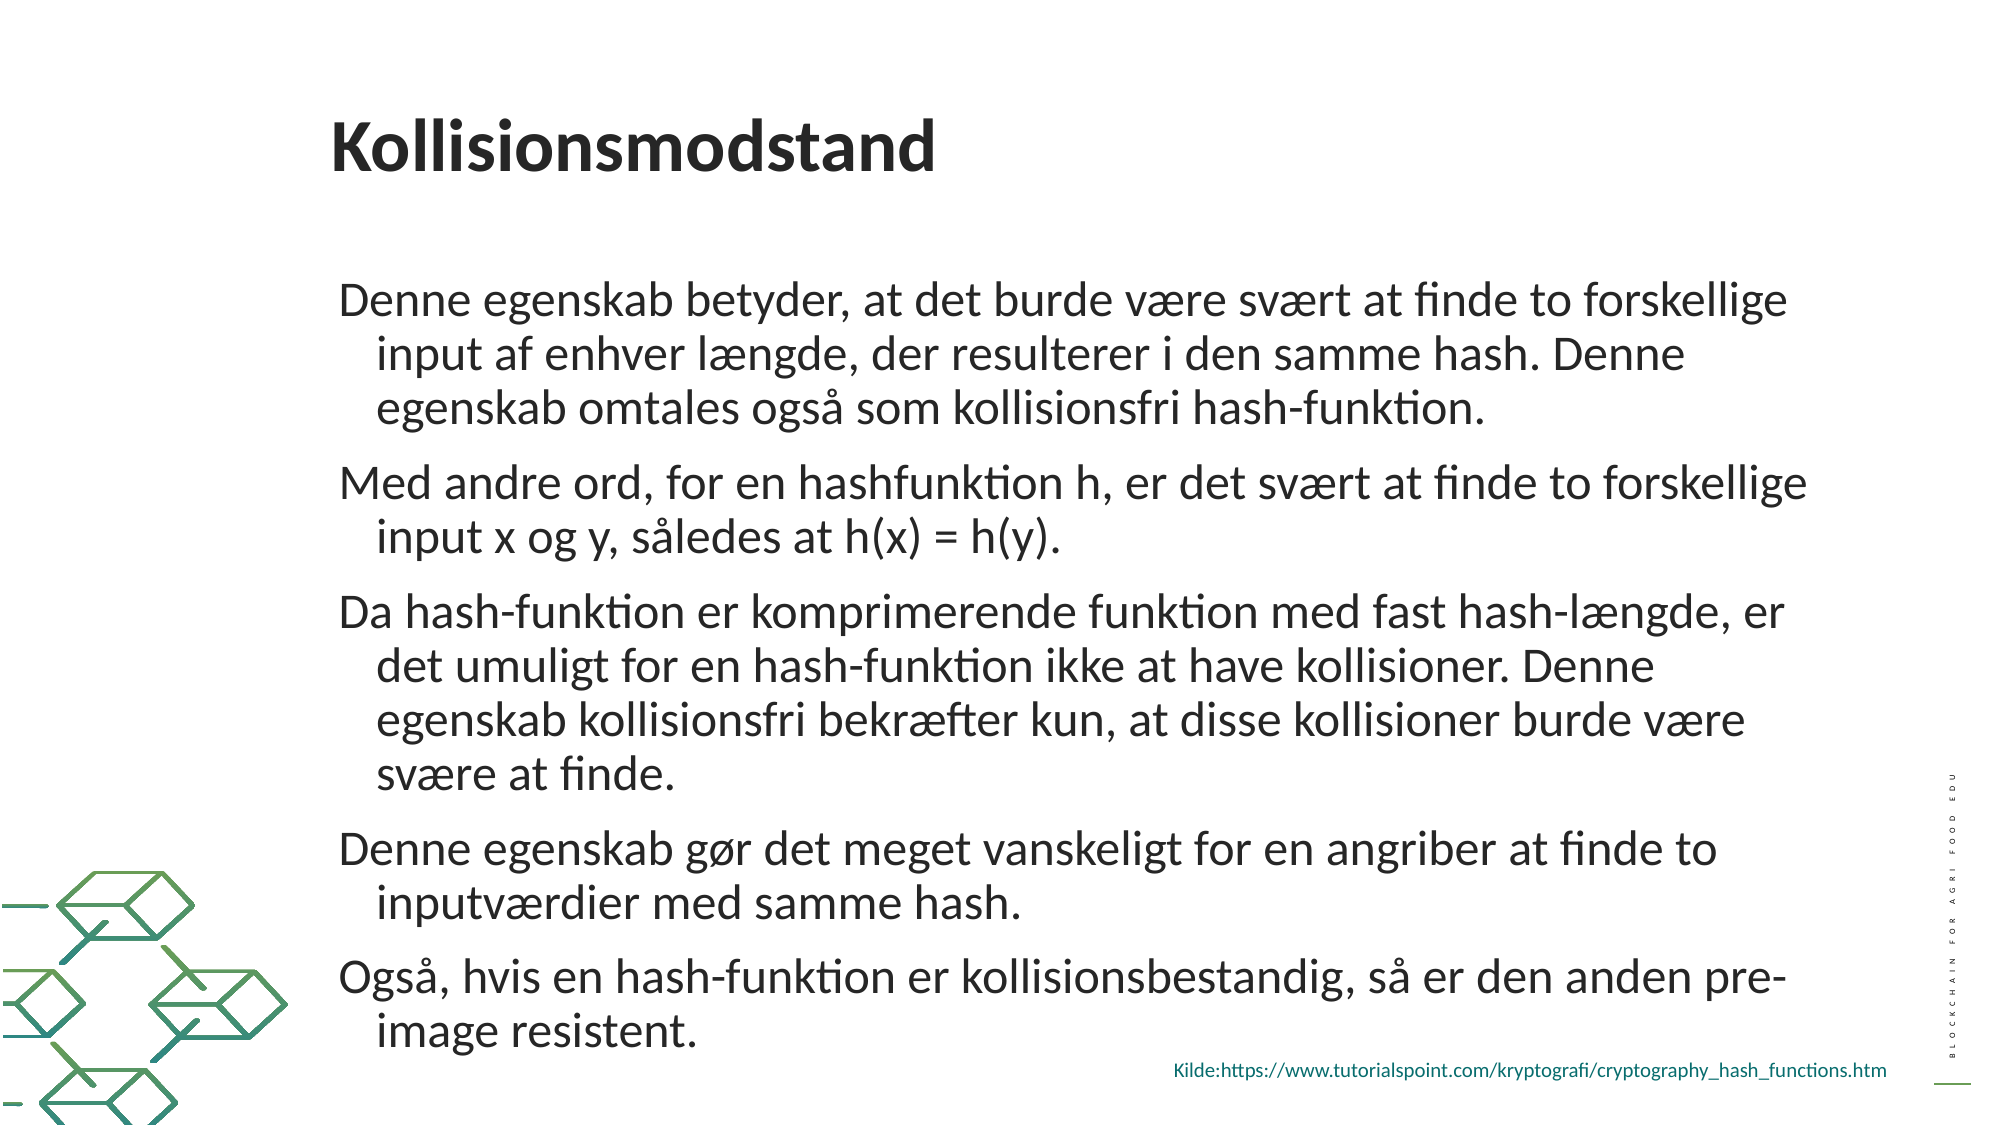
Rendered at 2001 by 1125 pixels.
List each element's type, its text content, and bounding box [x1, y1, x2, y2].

list Kollisionsmodstand [316, 99, 1869, 267]
text_box Kilde:https://www.tutorialspoint.com/kryptografi/cryptography_hash_functions.htm [1159, 1049, 1903, 1089]
list Denne egenskab betyder, at det burde være svært at finde to forskellige input af enhver længde, der resulterer i den samme hash. Denne egenskab omtales også som kollisionsfri hash-funktion. Med andre ord, for en hashfunktion h, er det svært at finde to forskellige input x og y, således at h(x) = h(y). Da hash-funktion er komprimerende funktion med fast hash-længde, er det umuligt for en hash-funktion ikke at have kollisioner. Denne egenskab kollisionsfri bekræfter kun, at disse kollisioner burde være svære at finde. Denne egenskab gør det meget vanskeligt for en angriber at finde to inputværdier med samme hash. Også, hvis en hash-funktion er kollisionsbestandig, så er den anden pre-image resistent. [323, 267, 1859, 1070]
